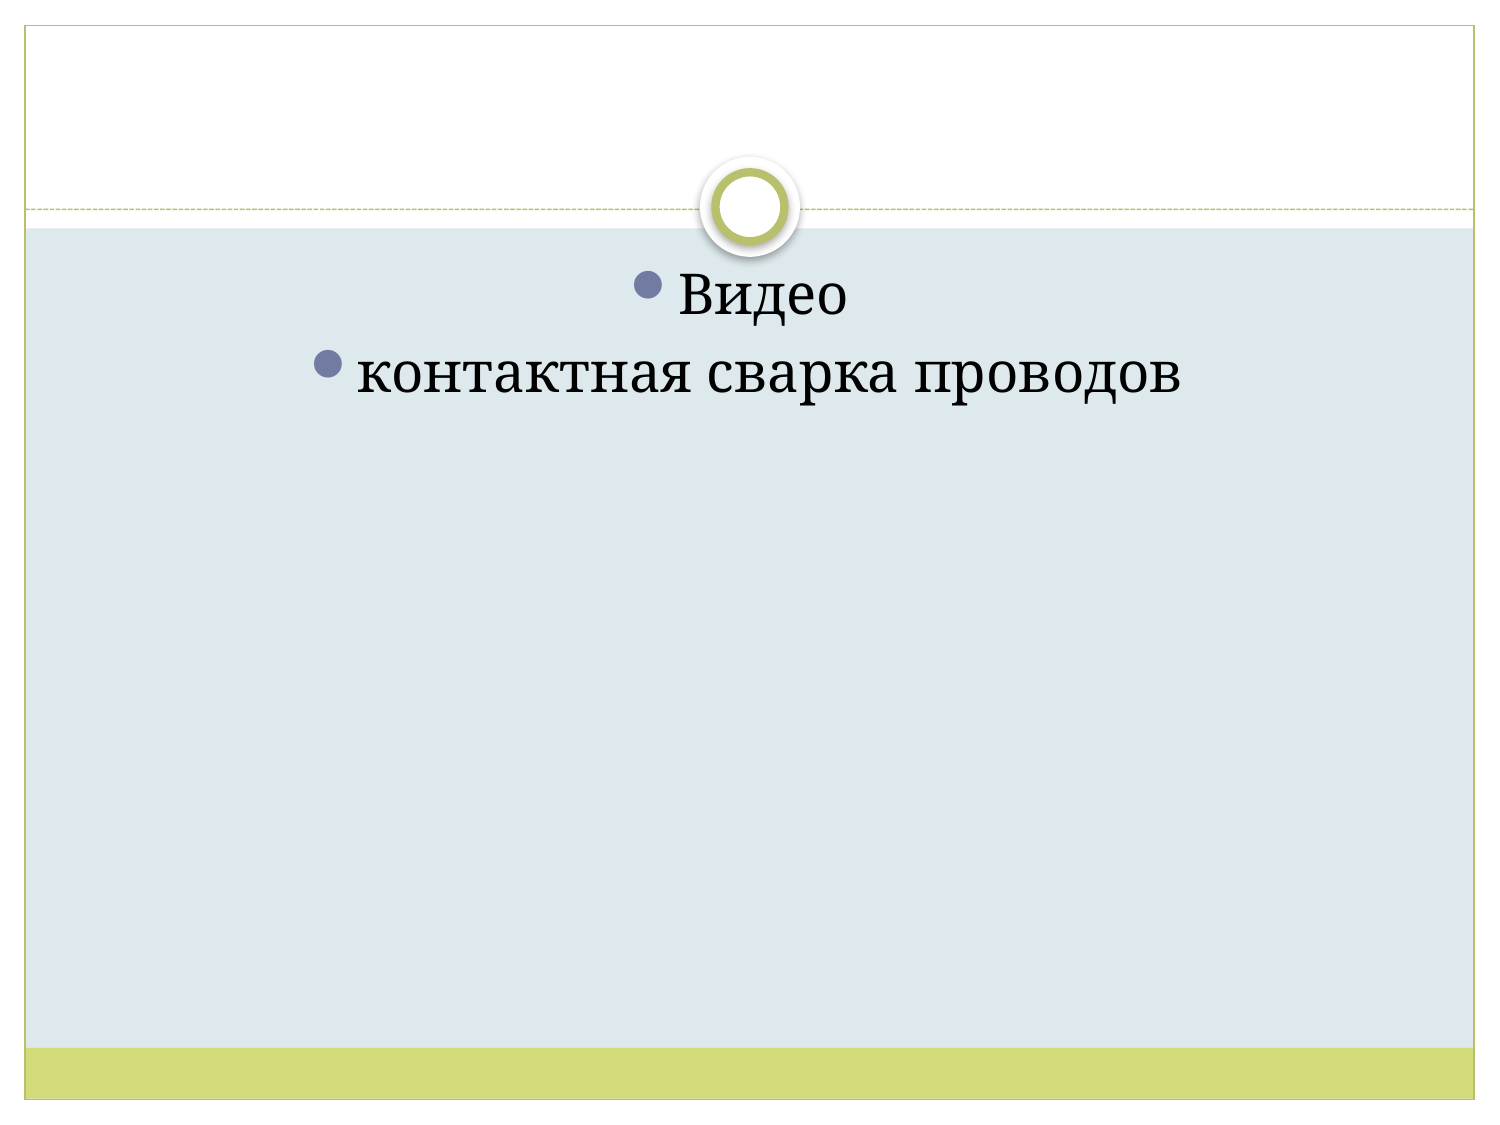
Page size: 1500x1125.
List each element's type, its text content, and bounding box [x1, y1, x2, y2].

list Видео контактная сварка проводов [49, 250, 1445, 1001]
